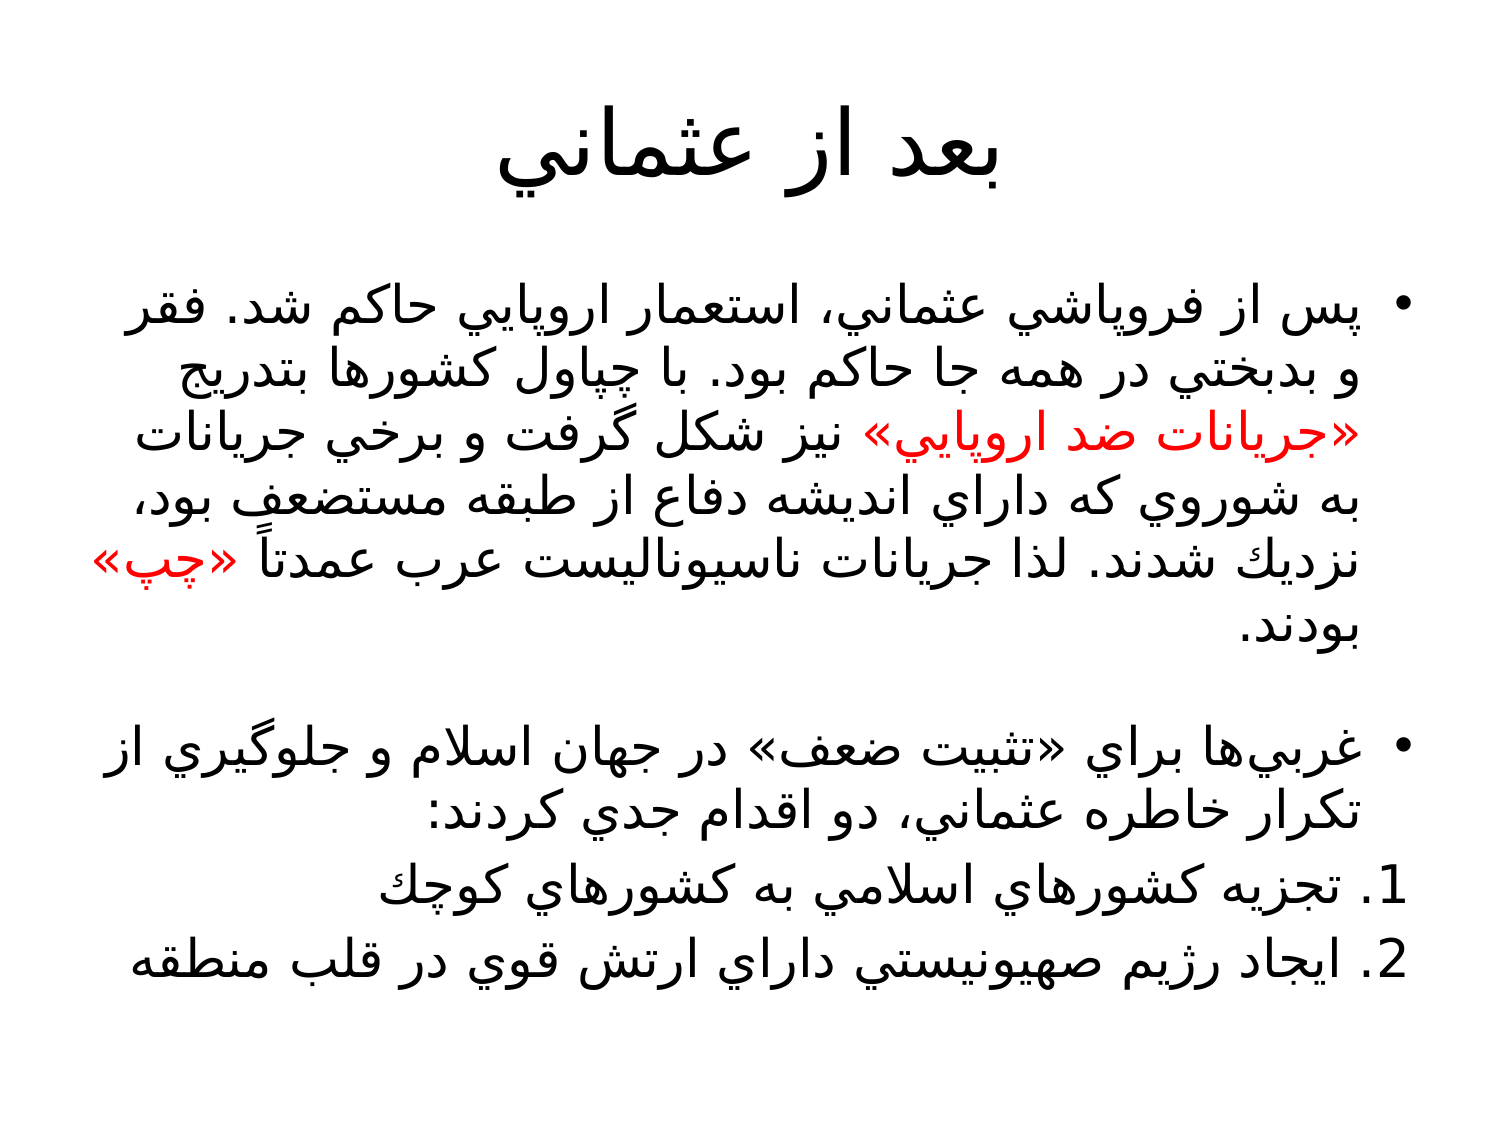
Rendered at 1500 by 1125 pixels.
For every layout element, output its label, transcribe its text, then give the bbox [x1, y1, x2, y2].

title بعد از عثماني [75, 45, 1425, 233]
list پس از فروپاشي عثماني، استعمار اروپايي حاكم شد. فقر و بدبختي در همه جا حاكم بود. با چپاول كشورها بتدريج «جريانات ضد اروپايي» نيز شكل گرفت و برخي جريانات به شوروي كه داراي انديشه دفاع از طبقه مستضعف بود، نزديك شدند. لذا جريانات ناسيوناليست عرب عمدتاً «چپ» بودند. غربي‌ها براي «تثبيت ضعف» در جهان اسلام و جلوگيري از تكرار خاطره عثماني، دو اقدام جدي كردند: 1. تجزيه كشورهاي اسلامي به كشورهاي كوچك 2. ايجاد رژيم صهيونيستي داراي ارتش قوي در قلب منطقه [75, 262, 1425, 1005]
